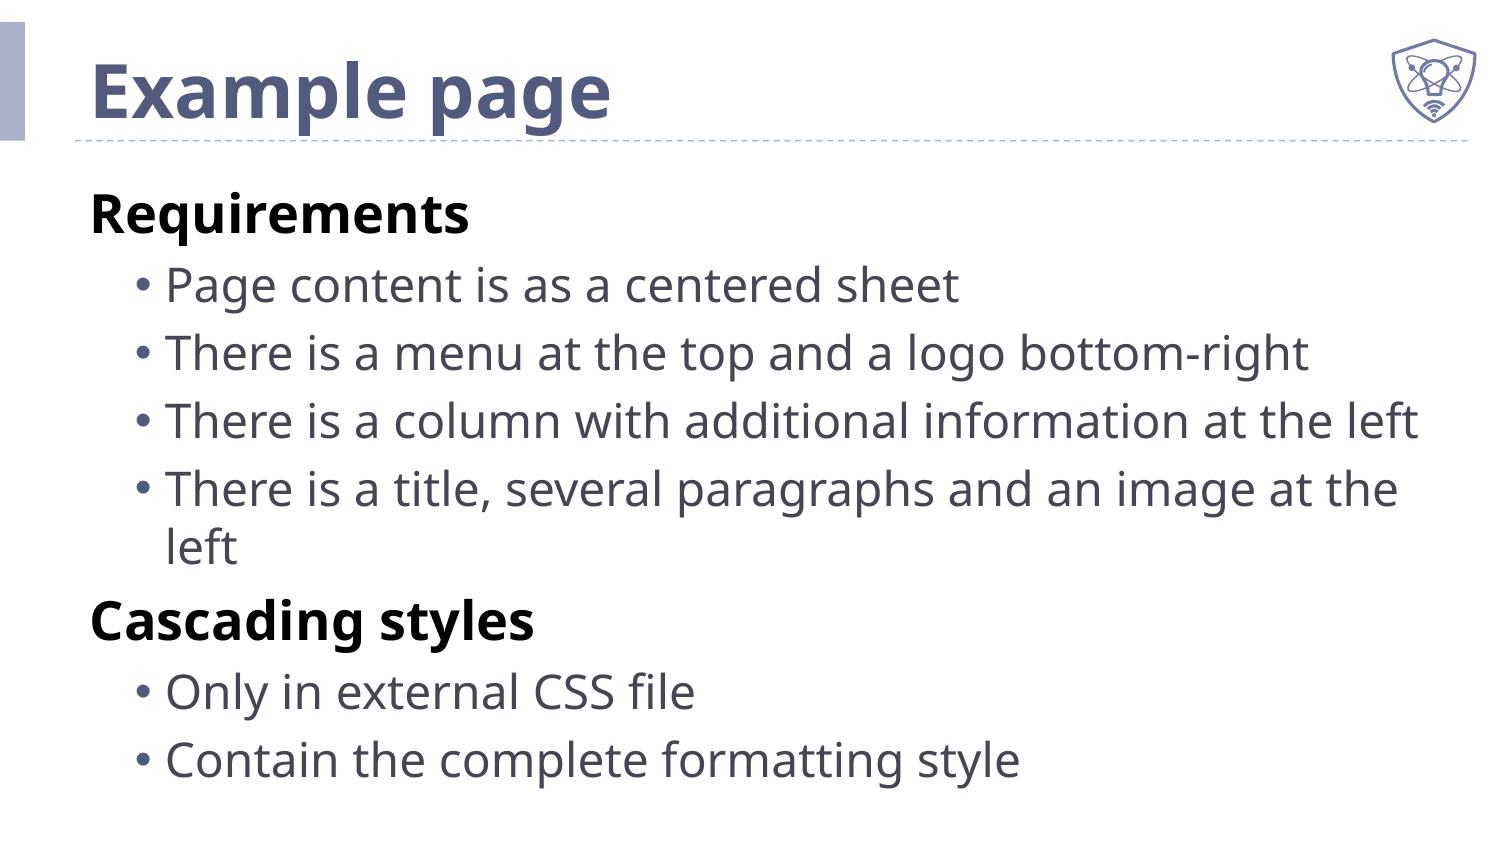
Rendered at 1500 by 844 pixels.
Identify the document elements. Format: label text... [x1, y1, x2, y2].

title Example page [75, 18, 1475, 141]
list Requirements Page content is as a centered sheet There is a menu at the top and a logo bottom-right There is a column with additional information at the left There is a title, several paragraphs and an image at the left Cascading styles Only in external CSS file Contain the complete formatting style [75, 171, 1475, 835]
